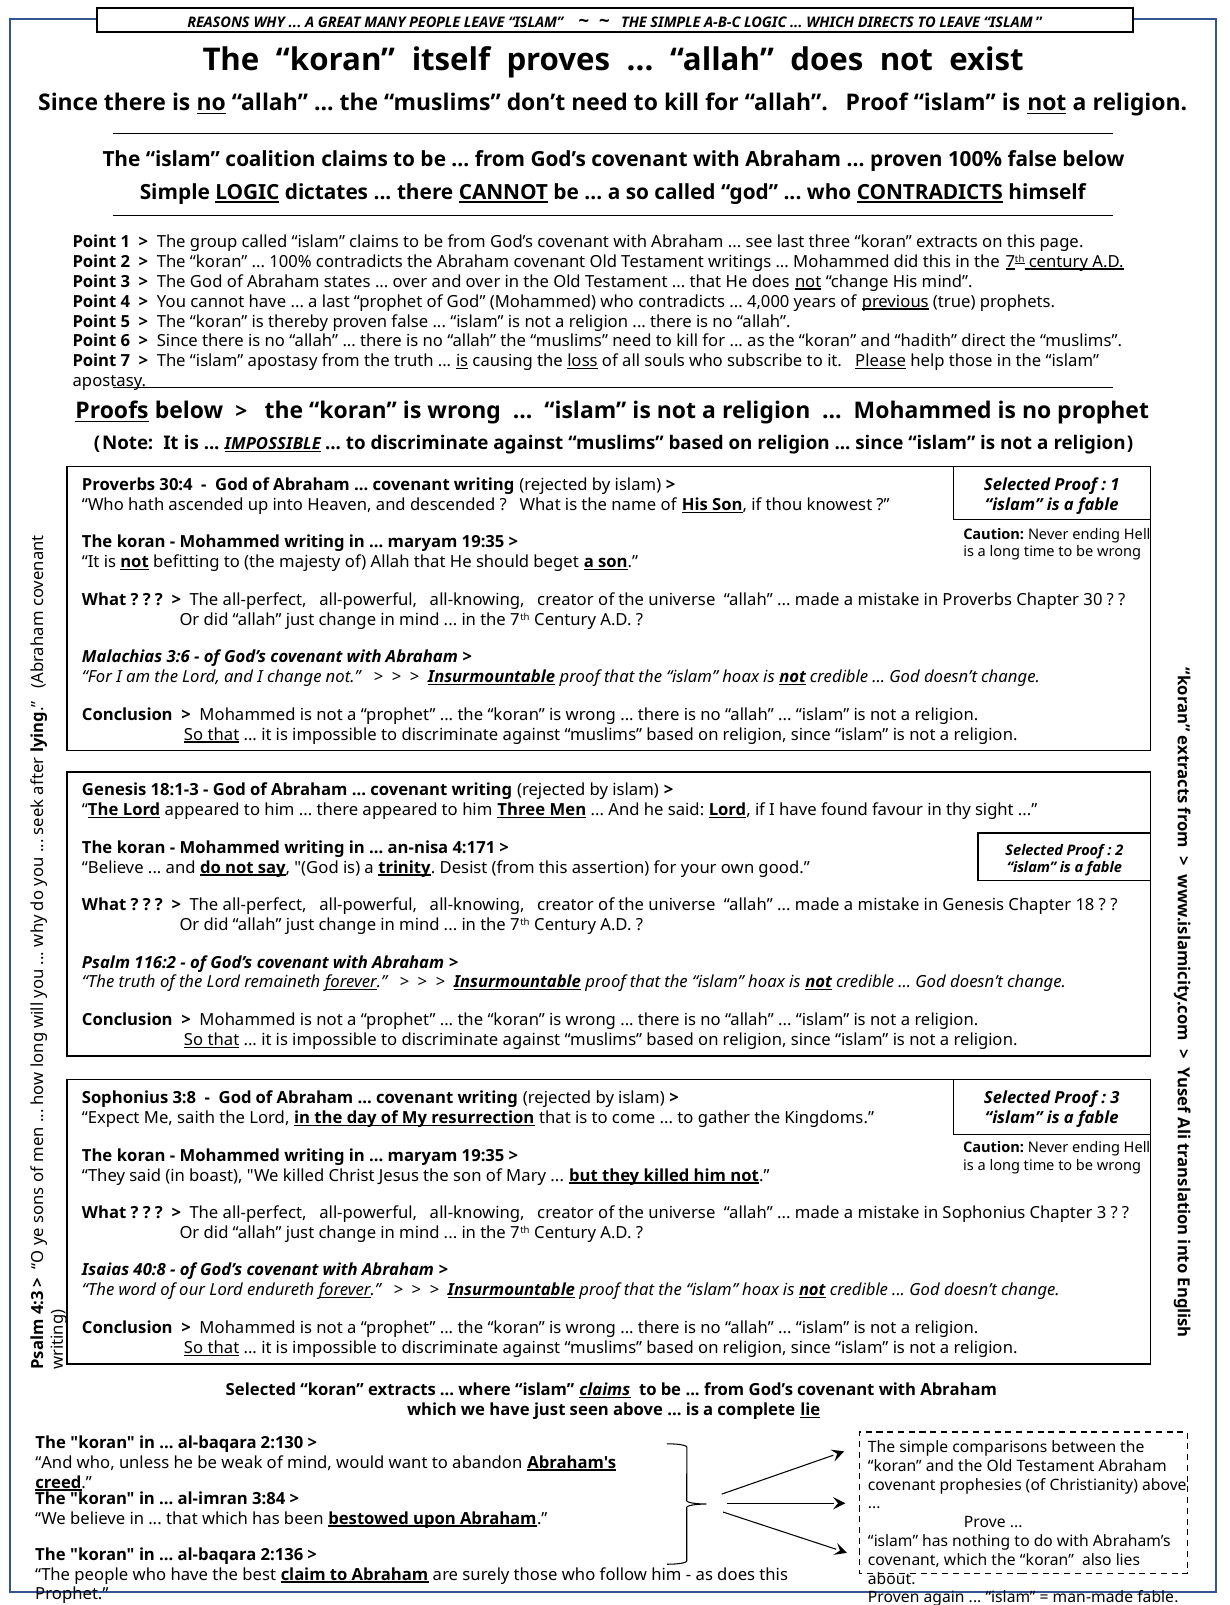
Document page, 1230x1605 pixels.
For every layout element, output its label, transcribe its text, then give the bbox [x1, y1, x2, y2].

text_box Selected “koran” extracts ... where “islam” claims to be ... from God’s covenant with Abraham which we have just seen above ... is a complete lie [15, 1371, 1212, 1427]
text_box [667, 1443, 707, 1565]
text_box The "koran" in ... al-baqara 2:130 > “And who, unless he be weak of mind, would want to abandon Abraham's creed.” [20, 1424, 686, 1499]
text_box Genesis 18:1-3 - God of Abraham ... covenant writing (rejected by islam) > “The Lord appeared to him ... there appeared to him Three Men ... And he said: Lord, if I have found favour in thy sight ...” The koran - Mohammed writing in ... an-nisa 4:171 > “Believe ... and do not say, "(God is) a trinity. Desist (from this assertion) for your own good.” What ? ? ? > The all-perfect, all-powerful, all-knowing, creator of the universe “allah” ... made a mistake in Genesis Chapter 18 ? ? Or did “allah” just change in mind ... in the 7th Century A.D. ? Psalm 116:2 - of God’s covenant with Abraham > “The truth of the Lord remaineth forever.” > > > Insurmountable proof that the “islam” hoax is not credible ... God doesn’t change. Conclusion > Mohammed is not a “prophet” ... the “koran” is wrong ... there is no “allah” ... “islam” is not a religion. So that ... it is impossible to discriminate against “muslims” based on religion, since “islam” is not a religion. [74, 771, 1151, 1057]
text_box Since there is no “allah” ... the “muslims” don’t need to kill for “allah”. Proof “islam” is not a religion. [9, 80, 1216, 123]
text_box Selected Proof : 3 “islam” is a fable [953, 1079, 1151, 1130]
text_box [721, 1451, 845, 1495]
text_box ( Note: It is ... IMPOSSIBLE ... to discriminate against “muslims” based on religion ... since “islam” is not a religion ) [20, 423, 1207, 461]
text_box Psalm 4:3 > “O ye sons of men ... how long will you ... why do you ... seek after lying.” (Abraham covenant writing) [18, 459, 74, 1385]
text_box The simple comparisons between the “koran” and the Old Testament Abraham covenant prophesies (of Christianity) above ... Prove ... “islam” has nothing to do with Abraham’s covenant, which the “koran” also lies about. Proven again ... “islam” = man-made fable. [853, 1429, 1202, 1605]
text_box The "koran" in ... al-imran 3:84 > “We believe in ... that which has been bestowed upon Abraham.” [20, 1480, 596, 1535]
text_box Proofs below > the “koran” is wrong ... “islam” is not a religion ... Mohammed is no prophet [18, 388, 1207, 431]
text_box Point 1 > The group called “islam” claims to be from God’s covenant with Abraham ... see last three “koran” extracts on this page. Point 2 > The “koran” ... 100% contradicts the Abraham covenant Old Testament writings ... Mohammed did this in the 7th century A.D. Point 3 > The God of Abraham states ... over and over in the Old Testament ... that He does not “change His mind”. Point 4 > You cannot have ... a last “prophet of God” (Mohammed) who contradicts ... 4,000 years of previous (true) prophets. Point 5 > The “koran” is thereby proven false ... “islam” is not a religion ... there is no “allah”. Point 6 > Since there is no “allah” ... there is no “allah” the “muslims” need to kill for ... as the “koran” and “hadith” direct the “muslims”. Point 7 > The “islam” apostasy from the truth ... is causing the loss of all souls who subscribe to it. Please help those in the “islam” apostasy. [57, 223, 1182, 388]
text_box [9, 18, 1217, 1593]
text_box Caution: Never ending Hell is a long time to be wrong [948, 517, 1168, 567]
text_box “koran” extracts from > www.islamicity.com > Yusef Ali translation into English [1167, 653, 1202, 1380]
text_box [1122, 7, 1134, 33]
text_box [96, 7, 108, 33]
text_box Proverbs 30:4 - God of Abraham ... covenant writing (rejected by islam) > “Who hath ascended up into Heaven, and descended ? What is the name of His Son, if thou knowest ?” The koran - Mohammed writing in ... maryam 19:35 > “It is not befitting to (the majesty of) Allah that He should beget a son.” What ? ? ? > The all-perfect, all-powerful, all-knowing, creator of the universe “allah” ... made a mistake in Proverbs Chapter 30 ? ? Or did “allah” just change in mind ... in the 7th Century A.D. ? Malachias 3:6 - of God’s covenant with Abraham > “For I am the Lord, and I change not.” > > > Insurmountable proof that the “islam” hoax is not credible ... God doesn’t change. Conclusion > Mohammed is not a “prophet” ... the “koran” is wrong ... there is no “allah” ... “islam” is not a religion. So that ... it is impossible to discriminate against “muslims” based on religion, since “islam” is not a religion. [74, 466, 1151, 751]
text_box Selected Proof : 1 “islam” is a fable [953, 466, 1151, 517]
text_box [723, 1512, 848, 1553]
text_box The "koran" in ... al-baqara 2:136 > “The people who have the best claim to Abraham are surely those who follow him - as does this Prophet.” [20, 1535, 853, 1605]
text_box Selected Proof : 2 “islam” is a fable [978, 833, 1151, 881]
text_box Simple LOGIC dictates ... there CANNOT be ... a so called “god” ... who CONTRADICTS himself [18, 171, 1207, 211]
text_box REASONS WHY ... A GREAT MANY PEOPLE LEAVE “ISLAM” ~ ~ THE SIMPLE A-B-C LOGIC ... WHICH DIRECTS TO LEAVE “ISLAM ” [108, 1, 1122, 37]
text_box The “islam” coalition claims to be ... from God’s covenant with Abraham ... proven 100% false below [20, 138, 1207, 171]
text_box The “koran” itself proves ... “allah” does not exist [20, 32, 1207, 80]
text_box Caution: Never ending Hell is a long time to be wrong [948, 1130, 1167, 1181]
